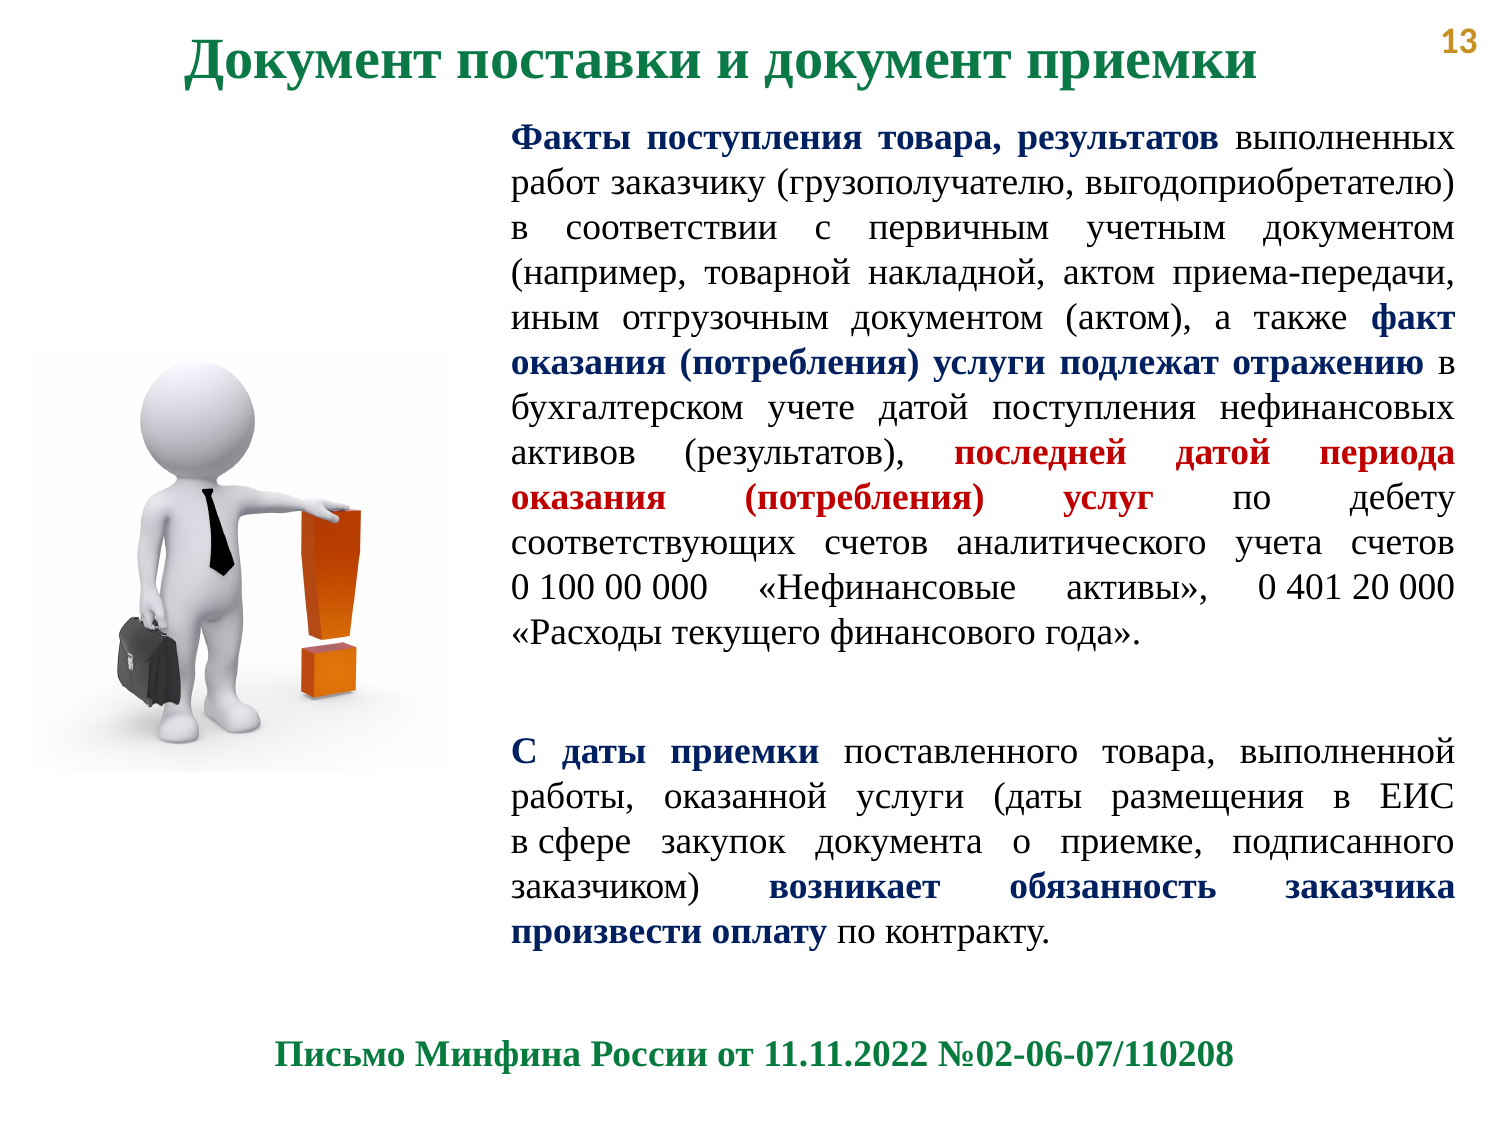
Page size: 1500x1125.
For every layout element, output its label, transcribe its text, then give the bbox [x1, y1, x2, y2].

text_box Письмо Минфина России от 11.11.2022 №02-06-07/110208 [259, 1021, 1279, 1082]
text_box Документ поставки и документ приемки [32, 12, 1411, 98]
text_box 13 [1424, 8, 1500, 69]
text_box С даты приемки поставленного товара, выполненной работы, оказанной услуги (даты размещения в ЕИС в сфере закупок документа о приемке, подписанного заказчиком) возникает обязанность заказчика произвести оплату по контракту. [496, 718, 1471, 958]
text_box Факты поступления товара, результатов выполненных работ заказчику (грузополучателю, выгодоприобретателю) в соответствии с первичным учетным документом (например, товарной накладной, актом приема-передачи, иным отгрузочным документом (актом), а также факт оказания (потребления) услуги подлежат отражению в бухгалтерском учете датой поступления нефинансовых активов (результатов), последней датой периода оказания (потребления) услуг по дебету соответствующих счетов аналитического учета счетов 0 100 00 000 «Нефинансовые активы», 0 401 20 000 «Расходы текущего финансового года». [496, 104, 1471, 705]
picture [30, 348, 454, 772]
